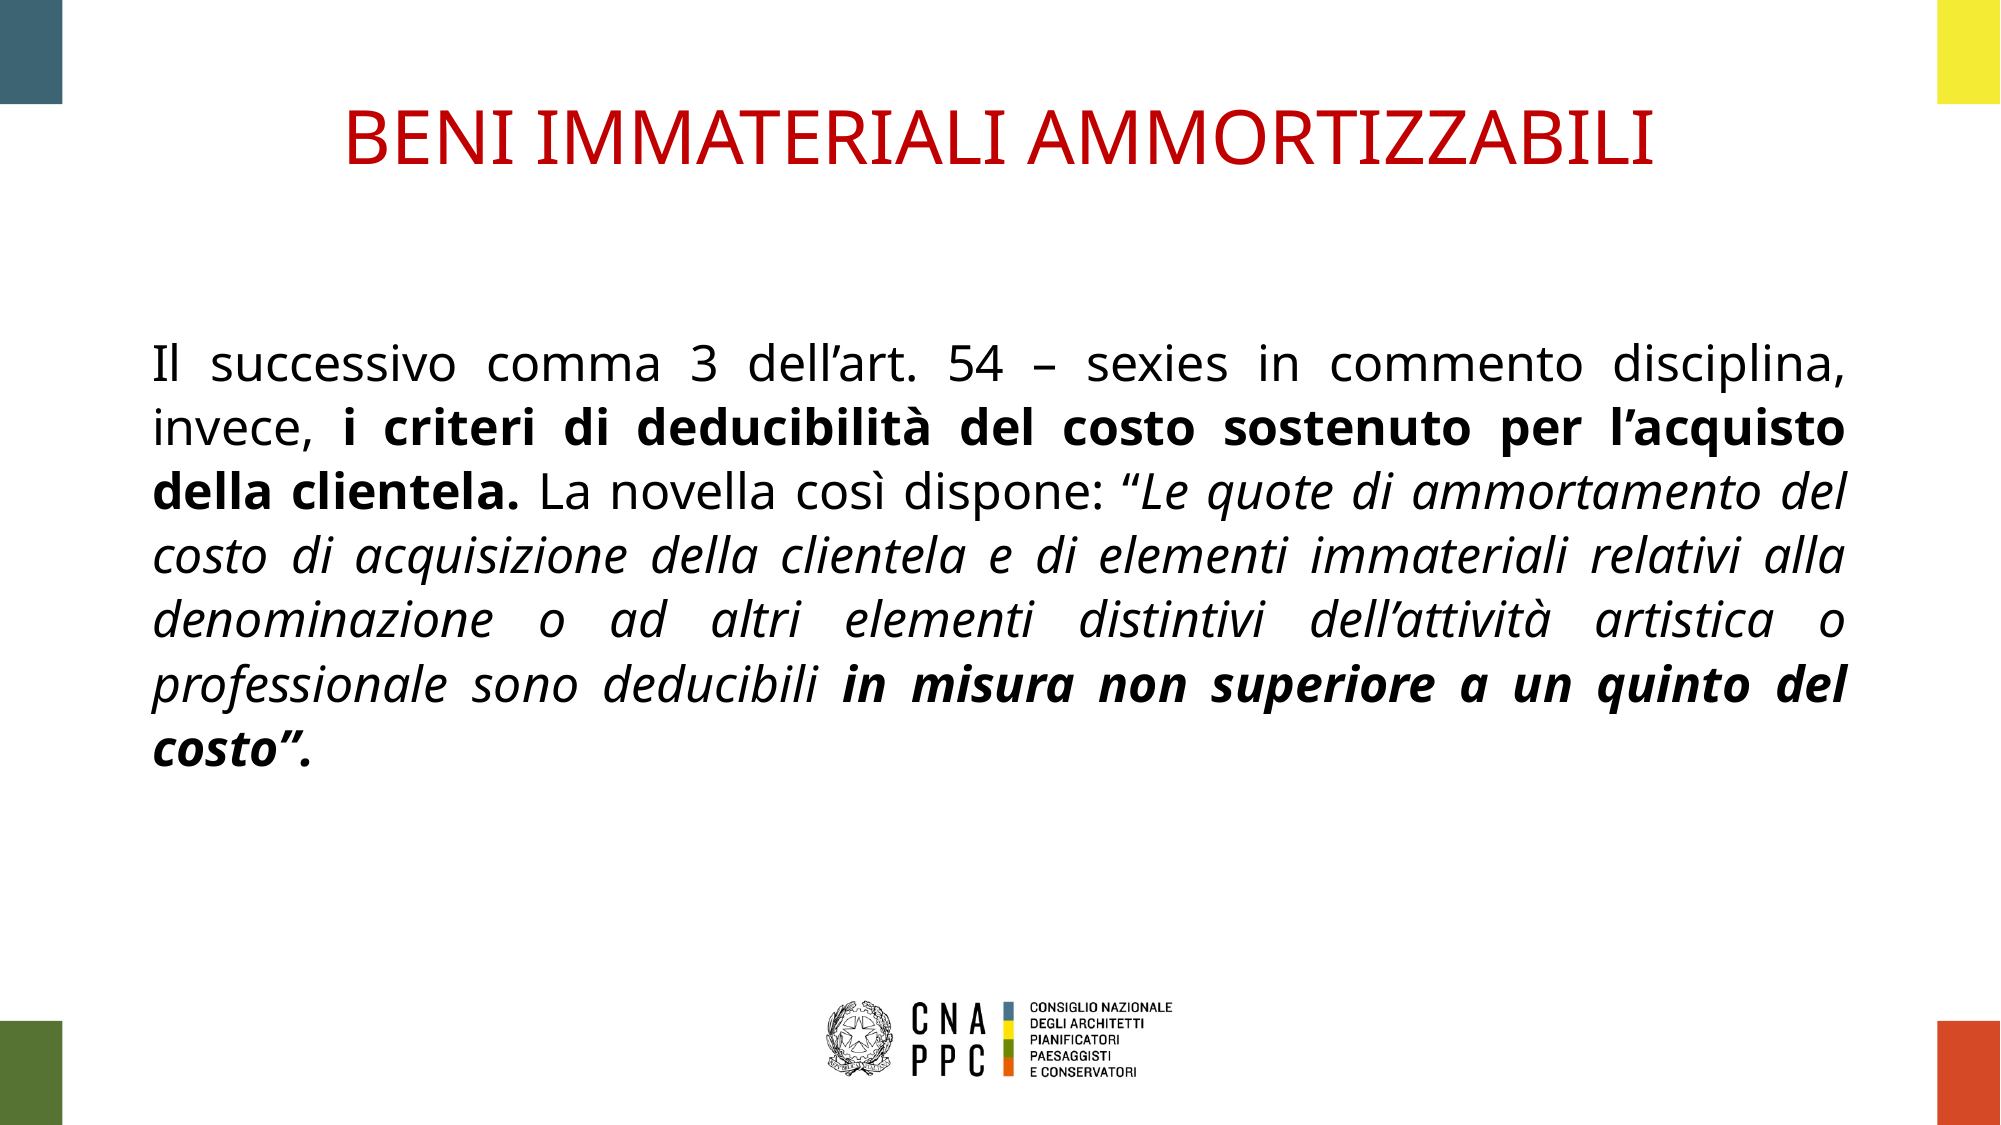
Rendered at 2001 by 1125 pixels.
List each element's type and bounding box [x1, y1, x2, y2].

text_box [0, 0, 2000, 1125]
